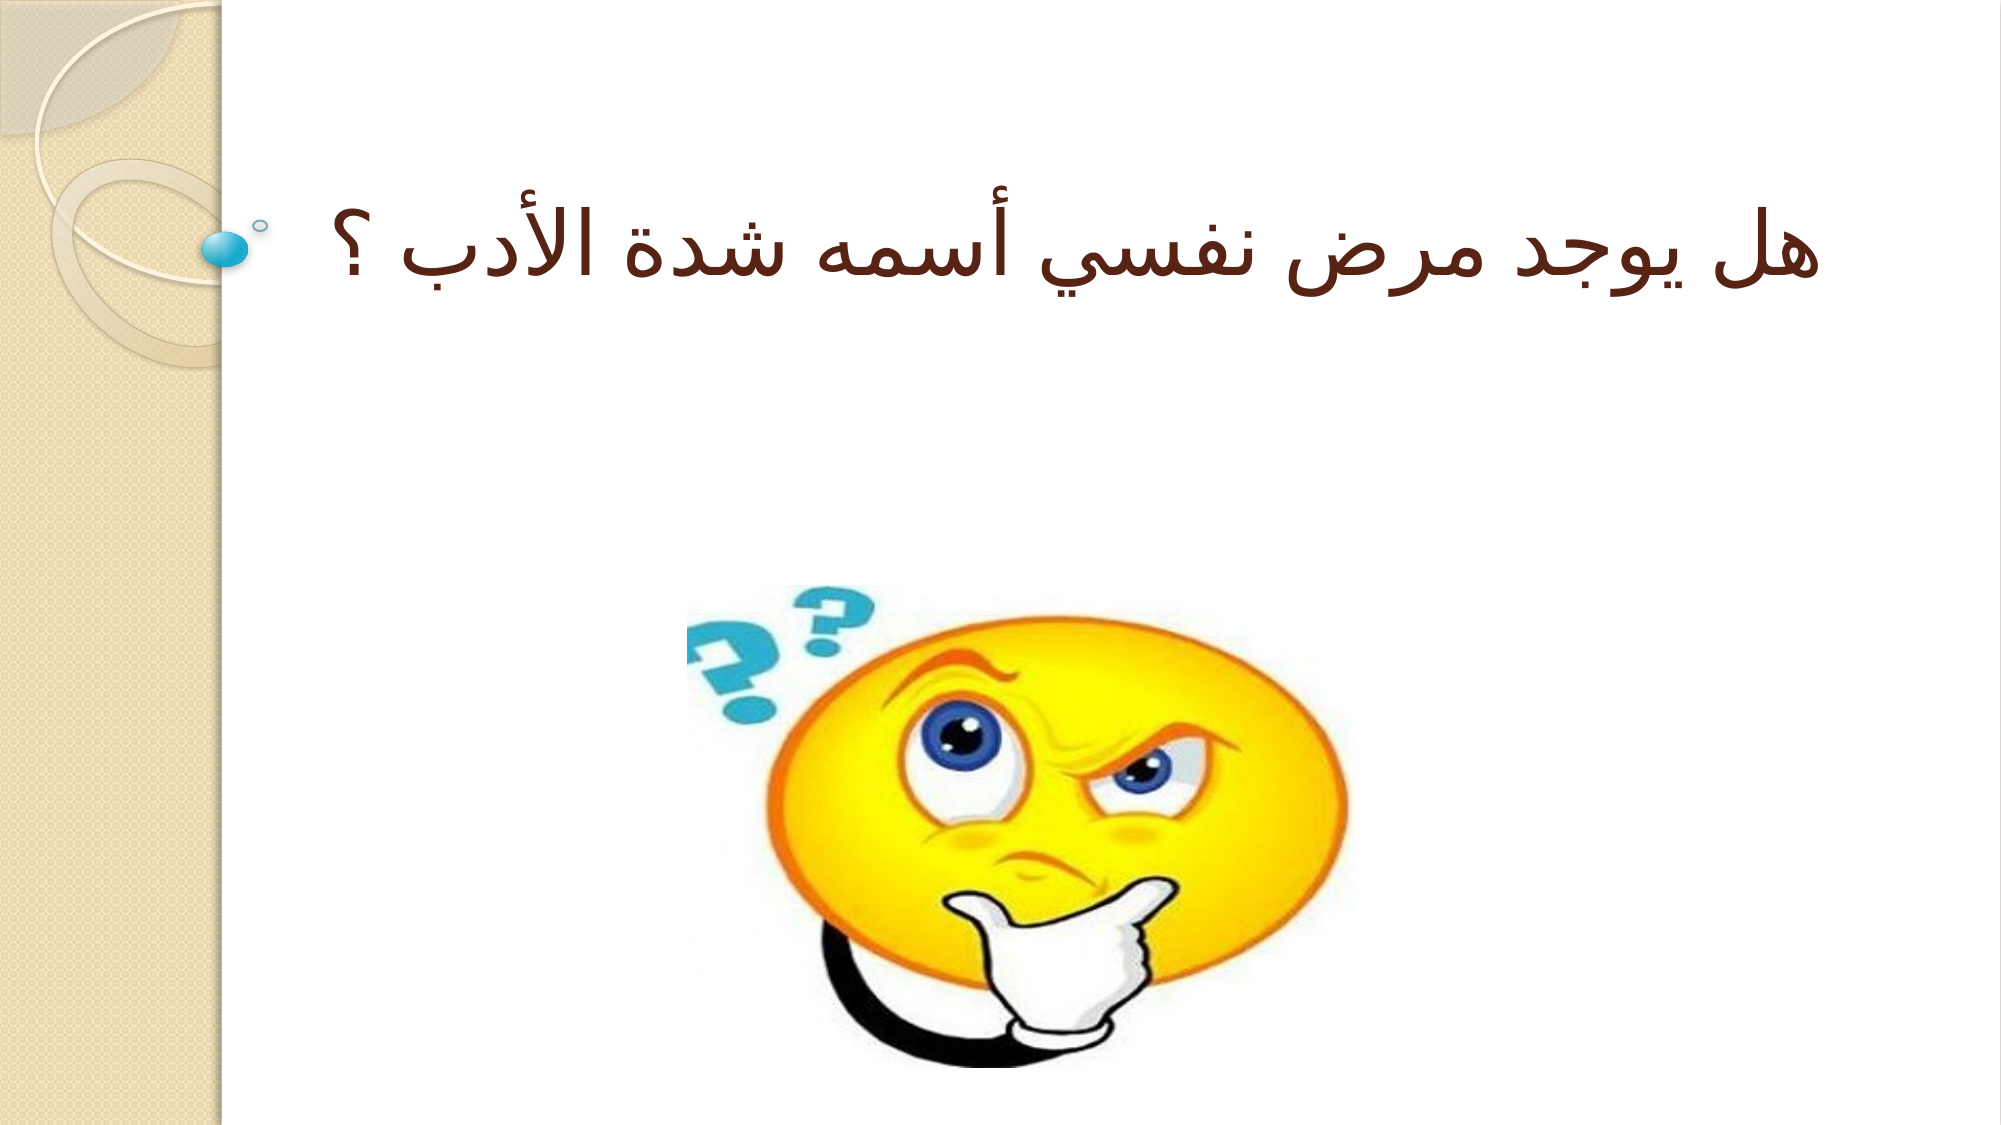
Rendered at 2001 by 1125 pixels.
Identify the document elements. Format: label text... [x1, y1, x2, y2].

title هل يوجد مرض نفسي أسمه شدة الأدب ؟ [313, 59, 1934, 301]
picture [687, 585, 1355, 1068]
